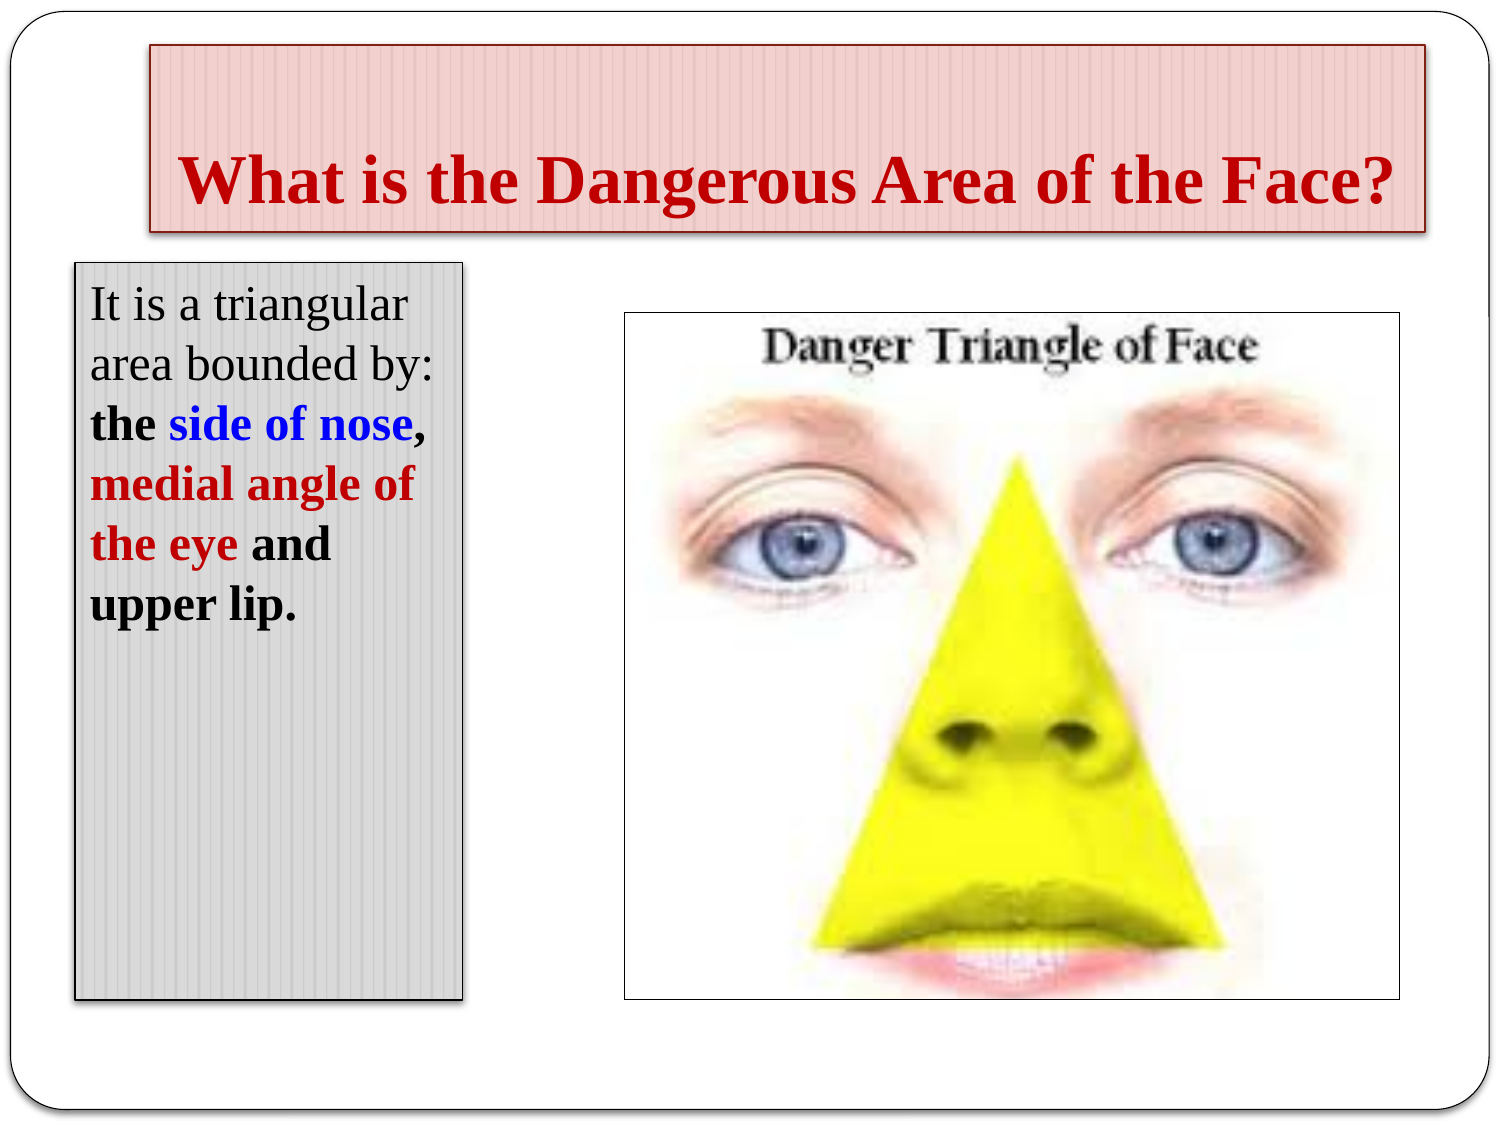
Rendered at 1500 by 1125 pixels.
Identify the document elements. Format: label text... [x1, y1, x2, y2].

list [624, 312, 1401, 1001]
list It is a triangular area bounded by: the side of nose, medial angle of the eye and upper lip. [74, 262, 463, 1001]
title What is the Dangerous Area of the Face? [149, 44, 1426, 233]
